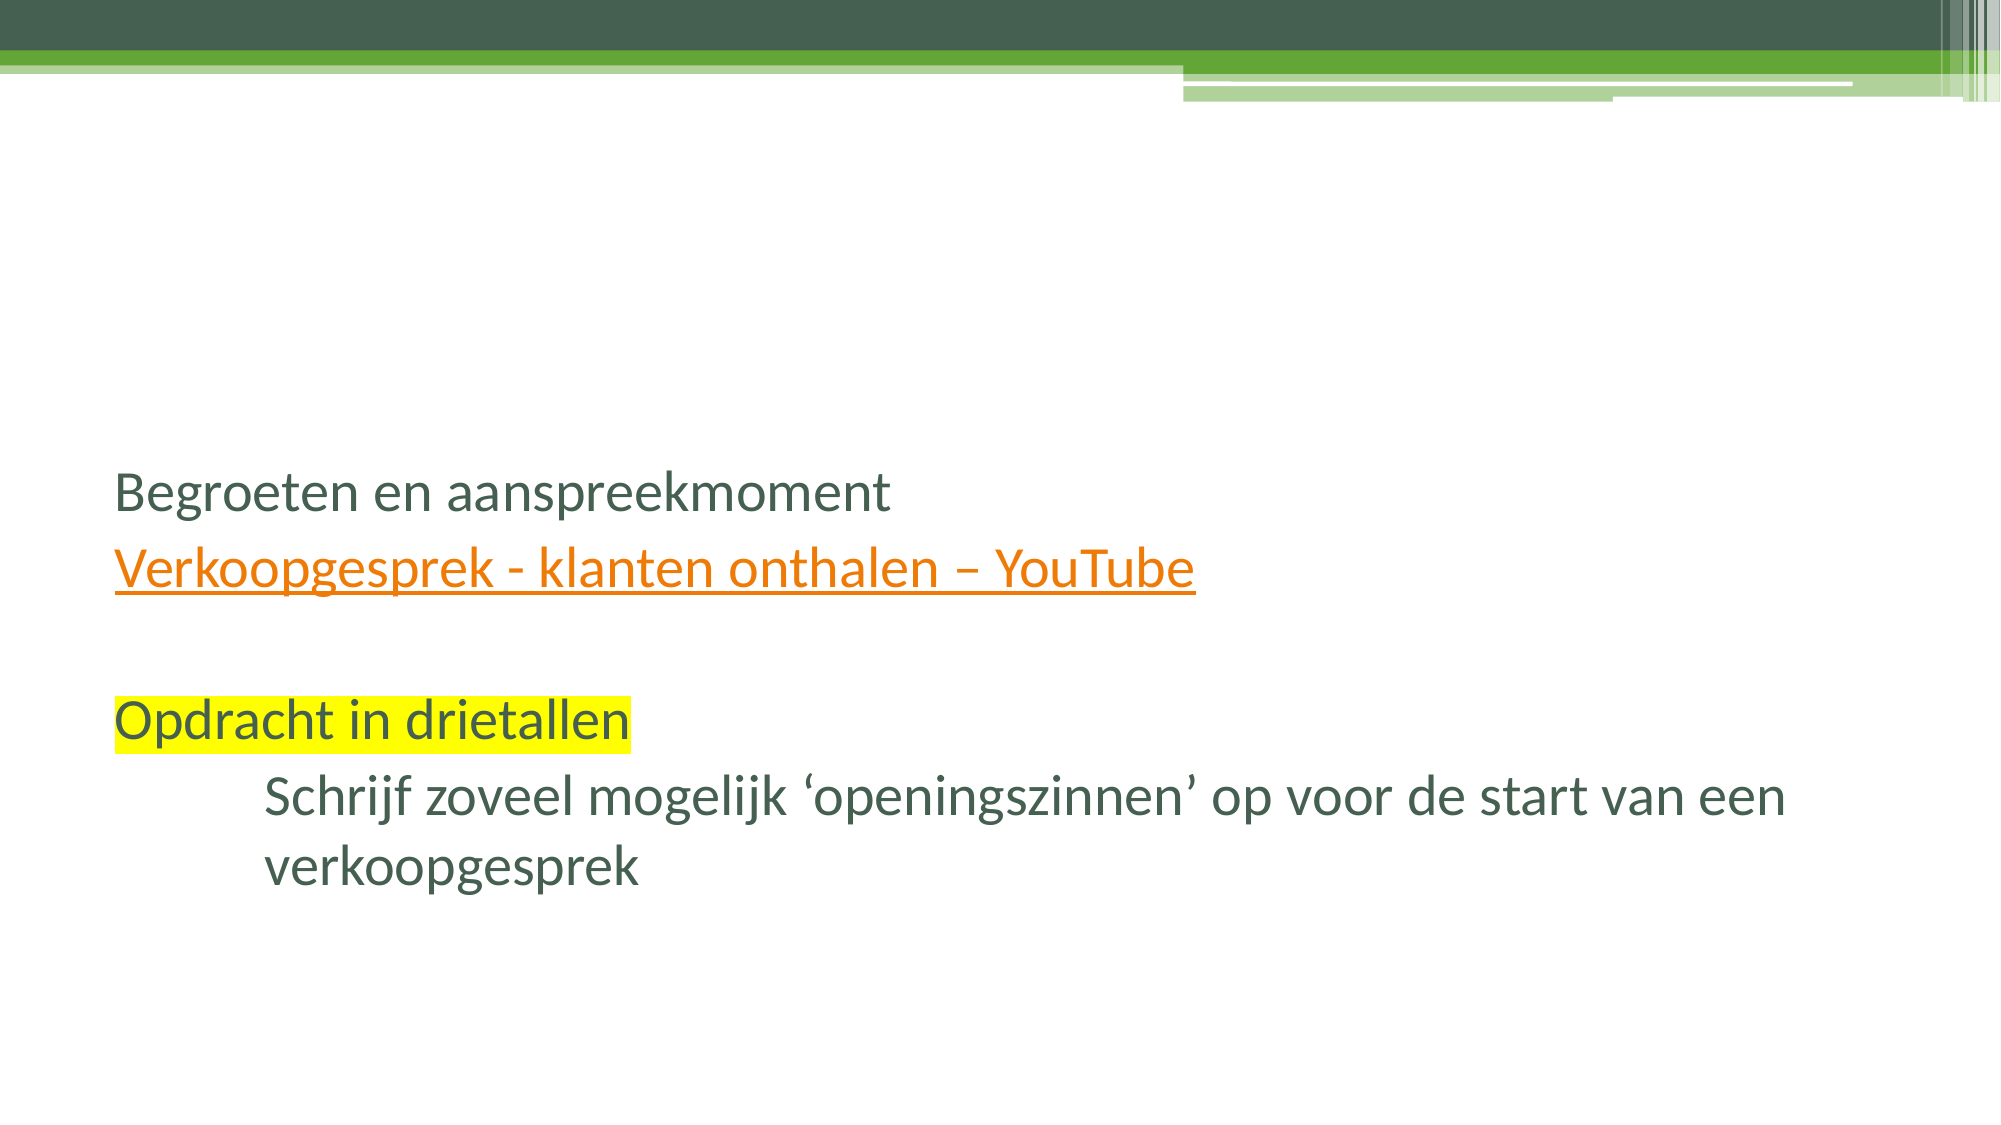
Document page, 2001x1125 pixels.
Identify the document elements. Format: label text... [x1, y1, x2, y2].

list Begroeten en aanspreekmoment Verkoopgesprek - klanten onthalen – YouTube Opdracht in drietallen Schrijf zoveel mogelijk ‘openingszinnen’ op voor de start van een verkoopgesprek [99, 368, 1900, 1079]
